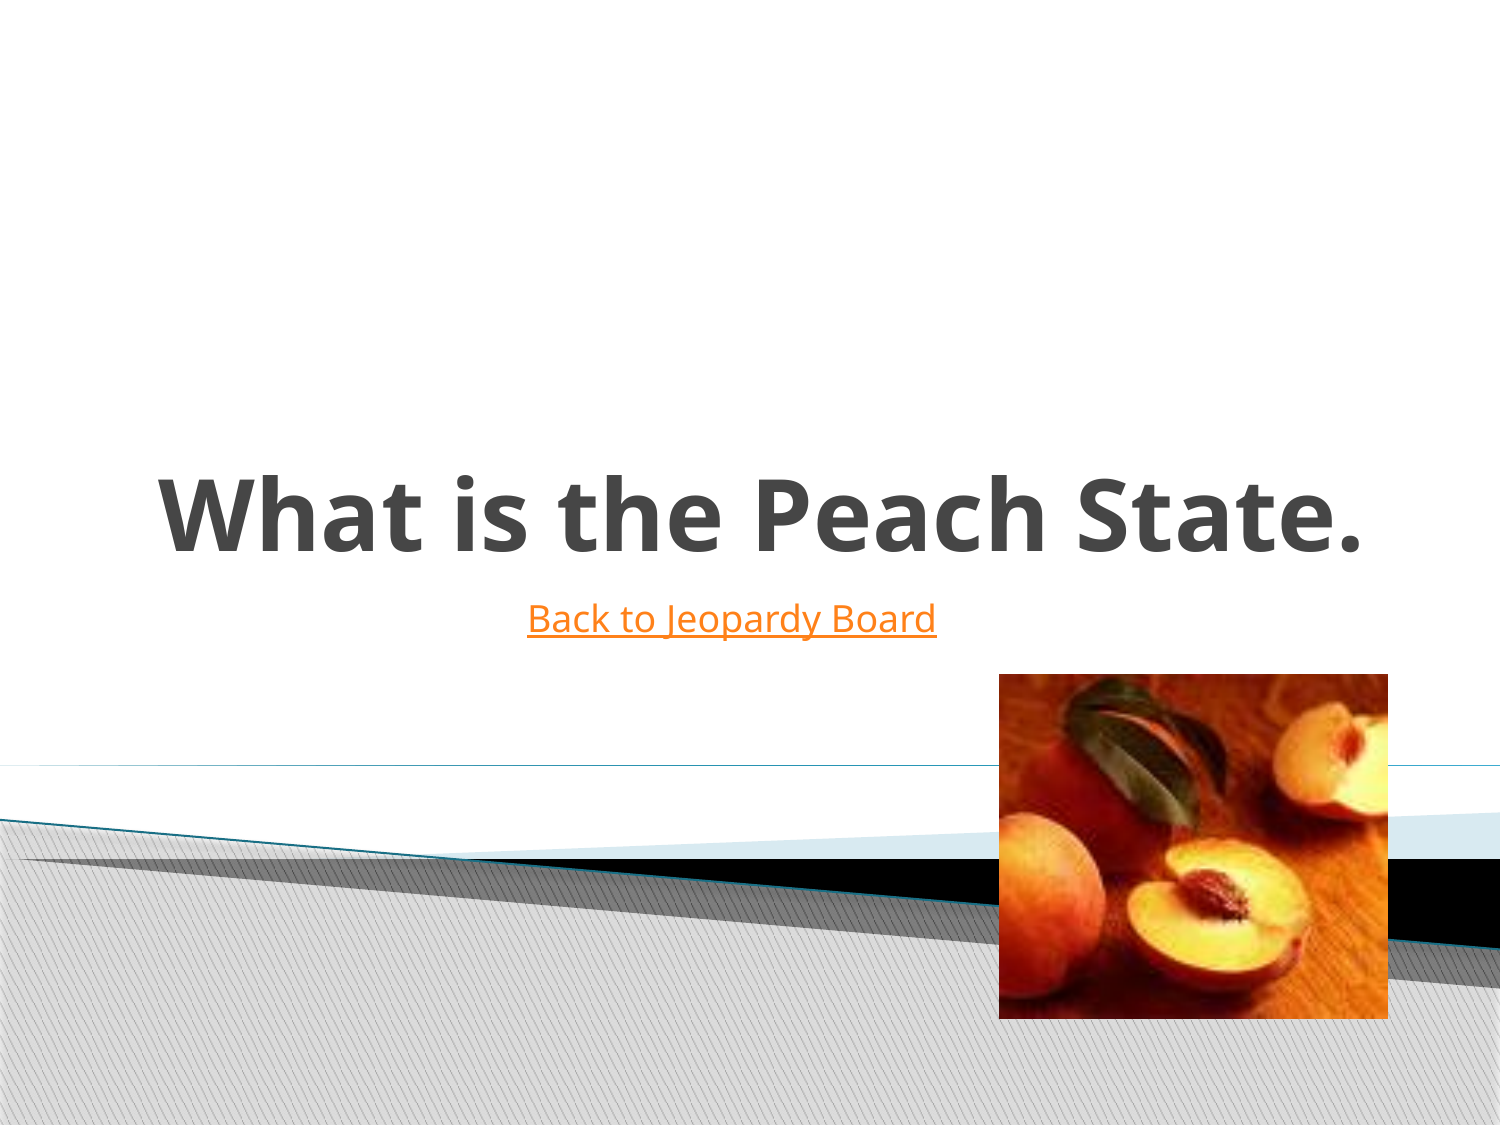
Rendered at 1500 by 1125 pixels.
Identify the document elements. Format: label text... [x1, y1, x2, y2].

title What is the Peach State. [125, 337, 1400, 579]
picture [5, 674, 1500, 1019]
text_box Back to Jeopardy Board [512, 587, 963, 654]
